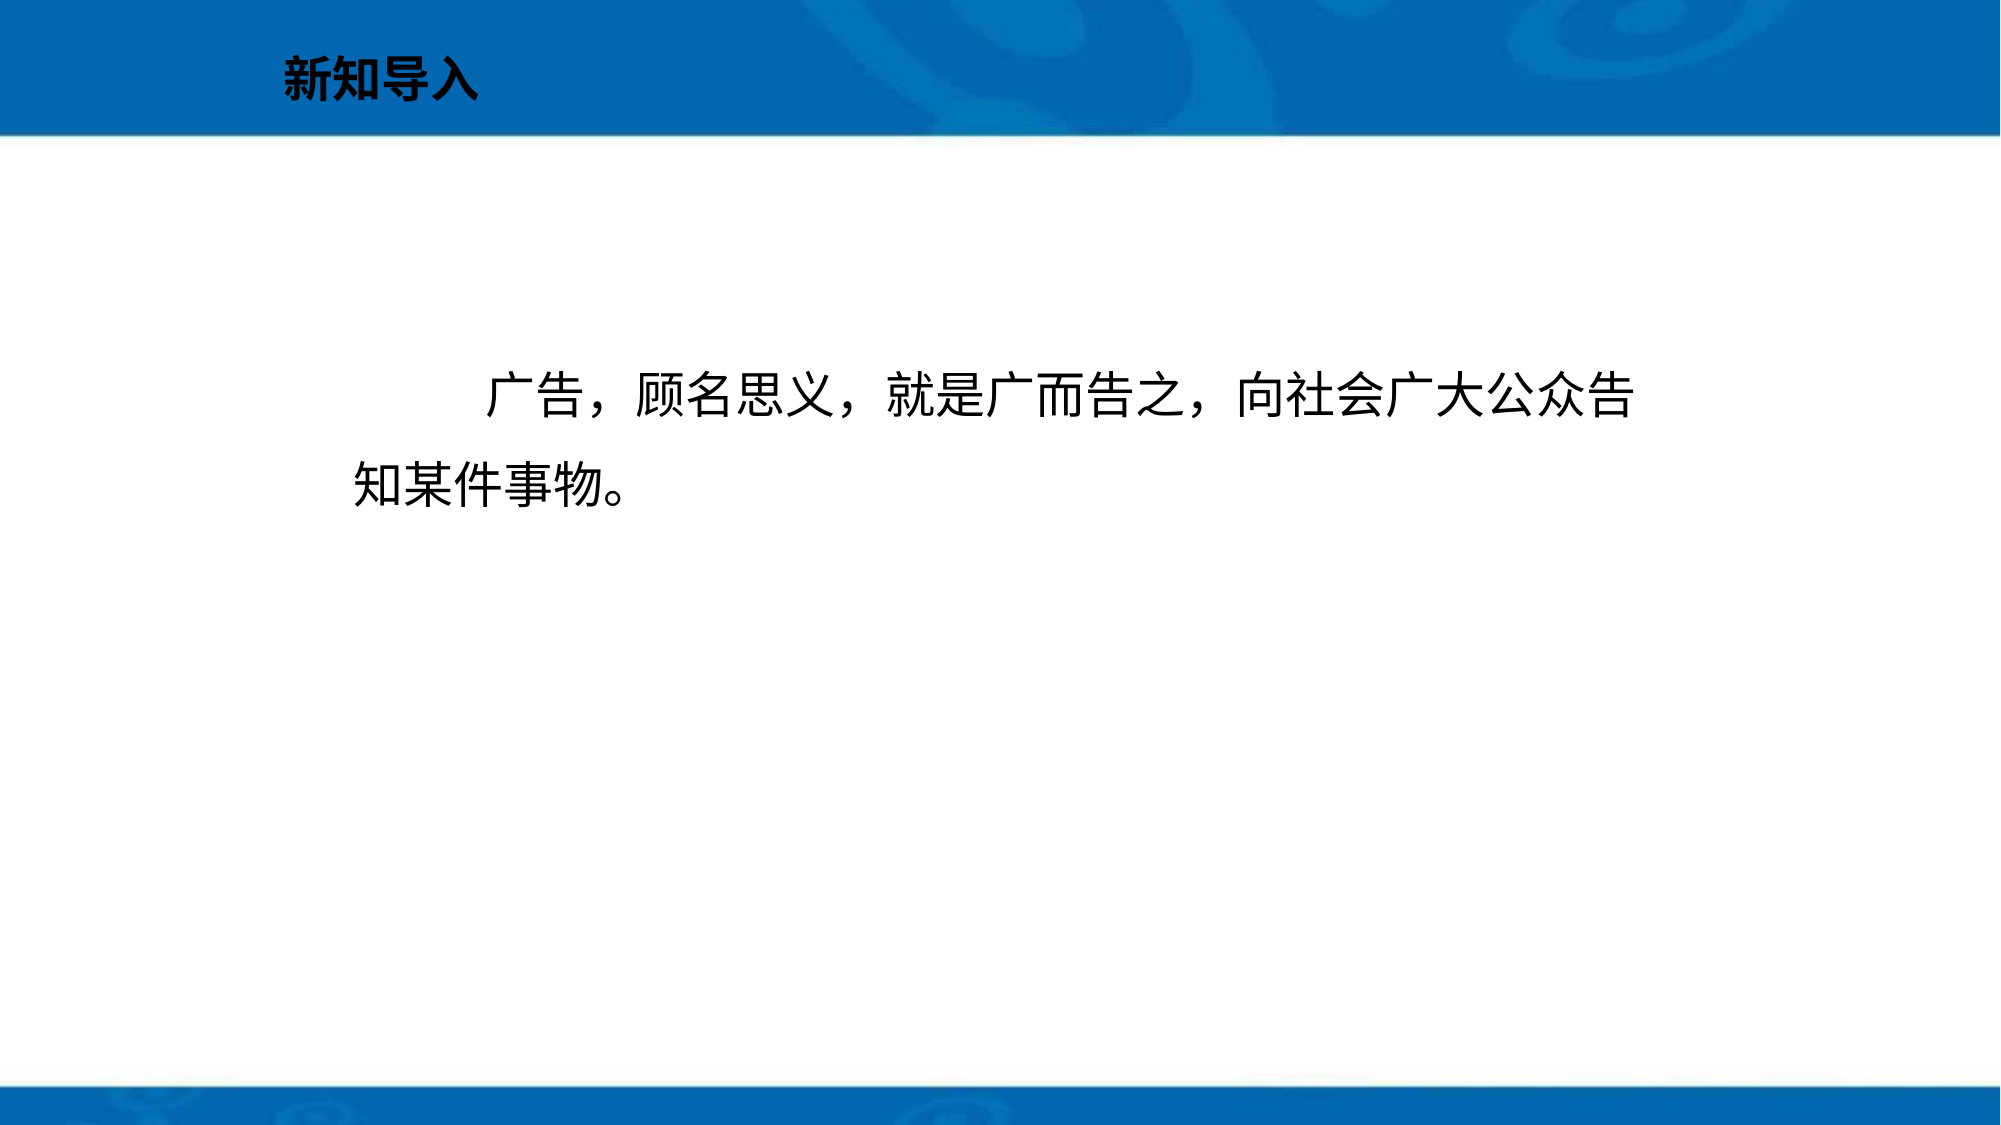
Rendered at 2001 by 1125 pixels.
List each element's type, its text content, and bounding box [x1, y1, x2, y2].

picture [0, 0, 2001, 1125]
text_box 广告，顾名思义，就是广而告之，向社会广大公众告知某件事物。 [338, 326, 1700, 457]
title 新知导入 [268, 38, 1733, 119]
